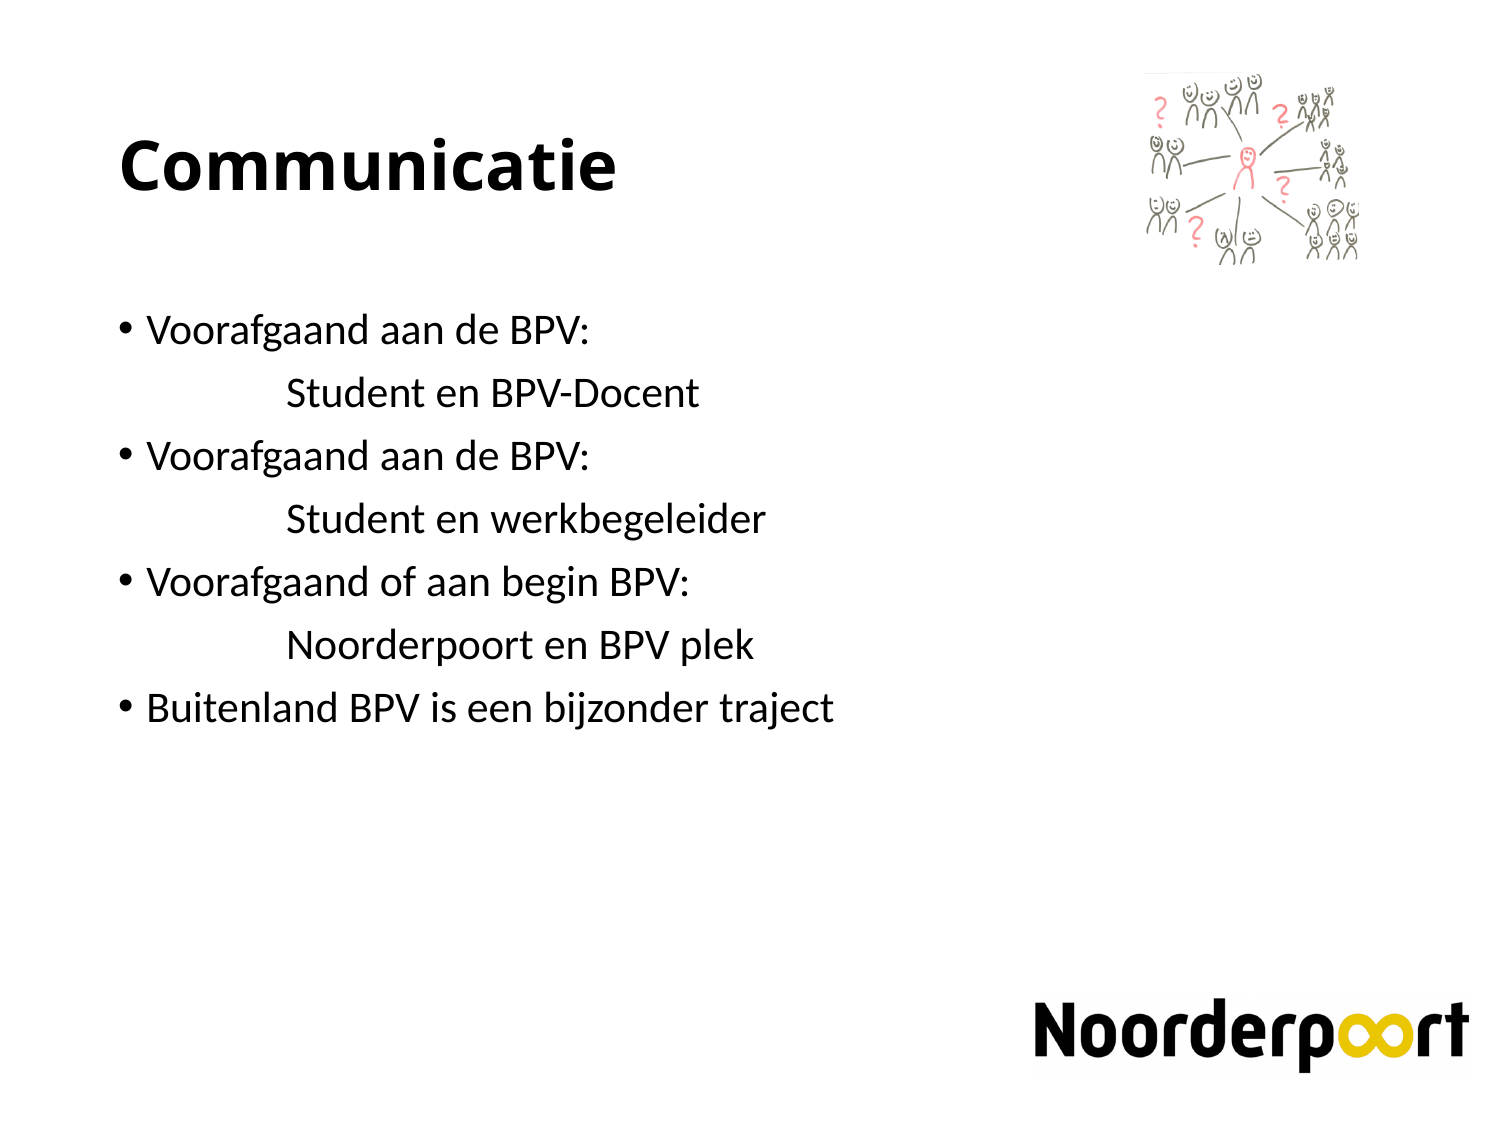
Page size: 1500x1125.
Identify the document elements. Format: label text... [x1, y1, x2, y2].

list Voorafgaand aan de BPV: Student en BPV-Docent Voorafgaand aan de BPV: Student en werkbegeleider Voorafgaand of aan begin BPV: Noorderpoort en BPV plek Buitenland BPV is een bijzonder traject [103, 299, 1397, 1014]
picture [1033, 996, 1471, 1075]
picture [1144, 72, 1359, 265]
title Communicatie [103, 59, 1397, 278]
